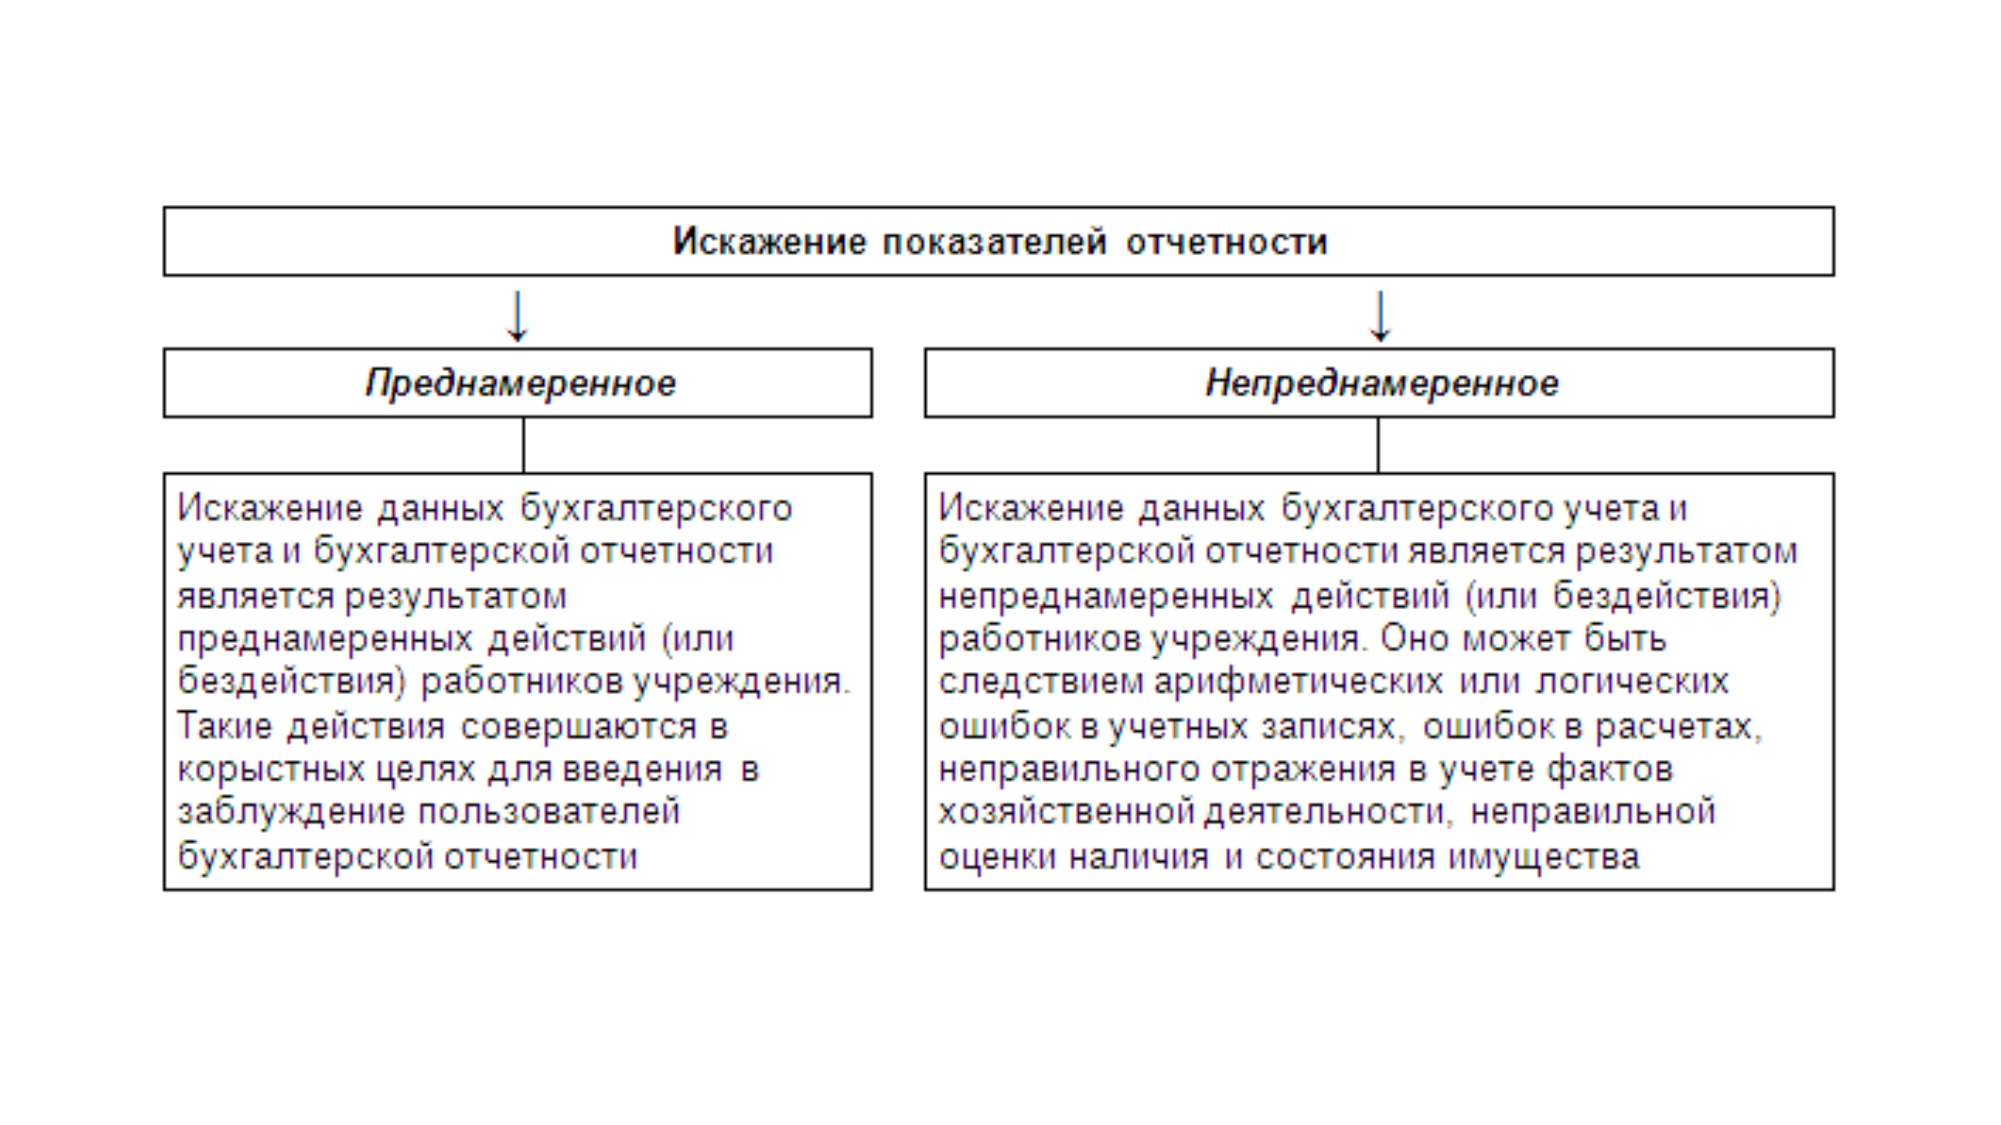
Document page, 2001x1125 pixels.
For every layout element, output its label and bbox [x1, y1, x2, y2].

picture [161, 204, 1839, 895]
